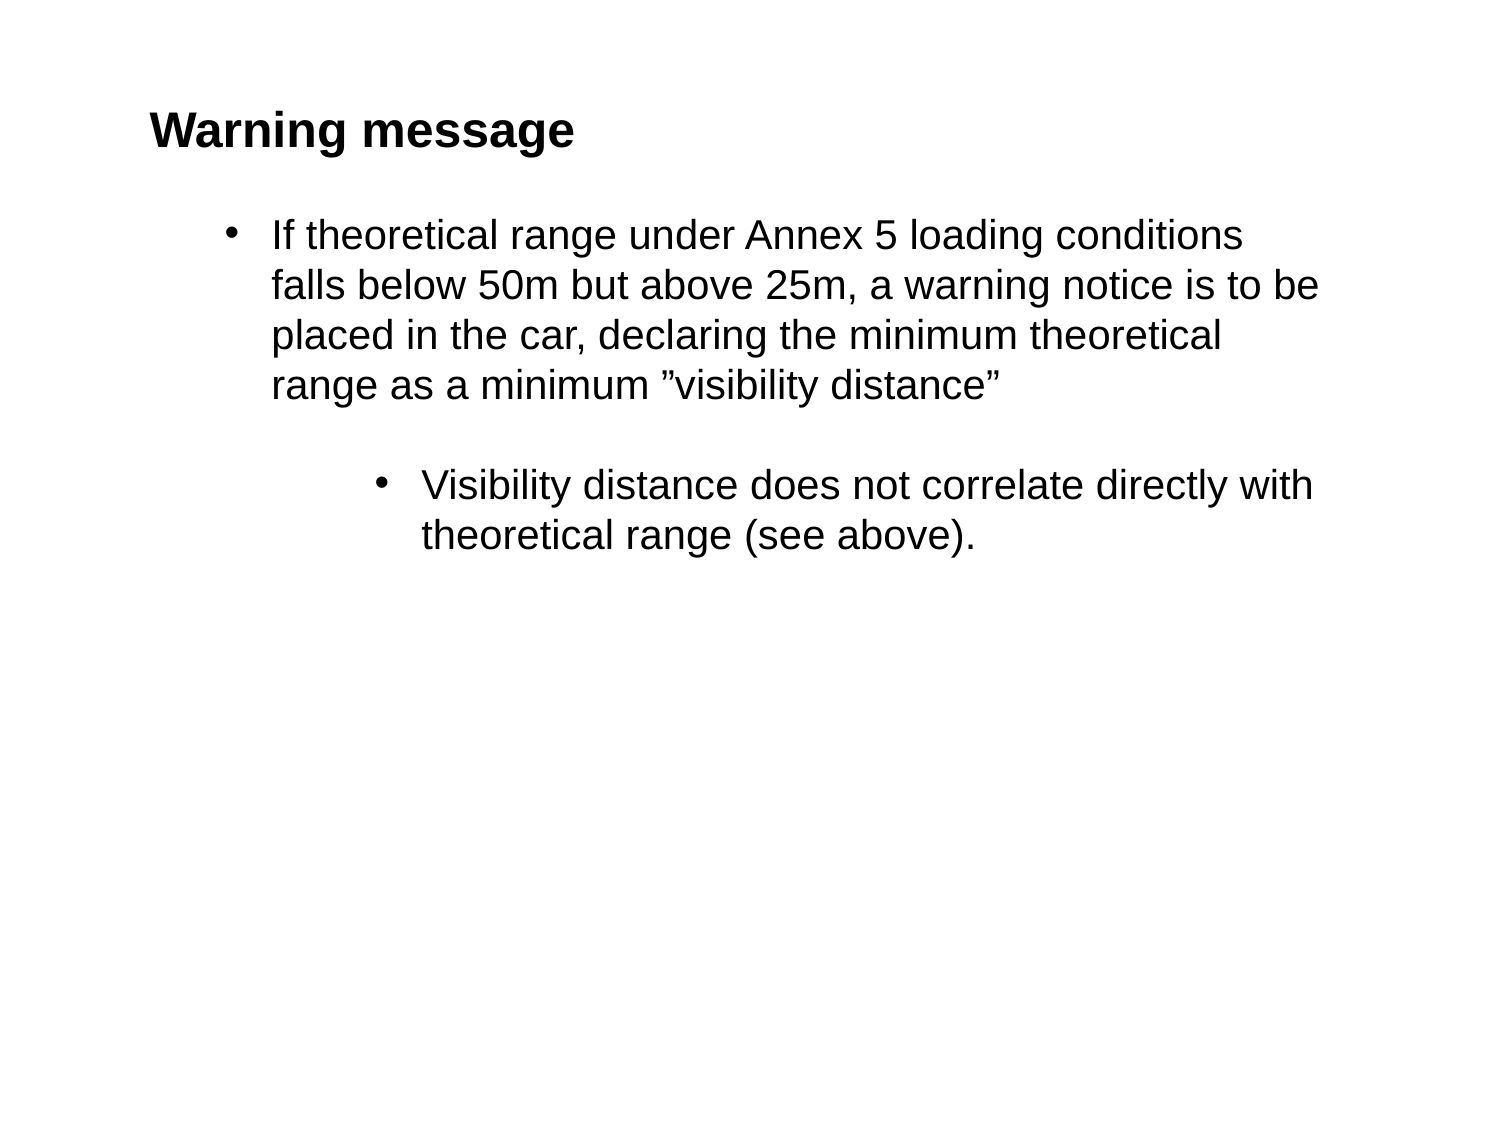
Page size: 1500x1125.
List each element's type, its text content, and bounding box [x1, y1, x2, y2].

text_box Warning message If theoretical range under Annex 5 loading conditions falls below 50m but above 25m, a warning notice is to be placed in the car, declaring the minimum theoretical range as a minimum ”visibility distance” Visibility distance does not correlate directly with theoretical range (see above). [134, 90, 1336, 655]
